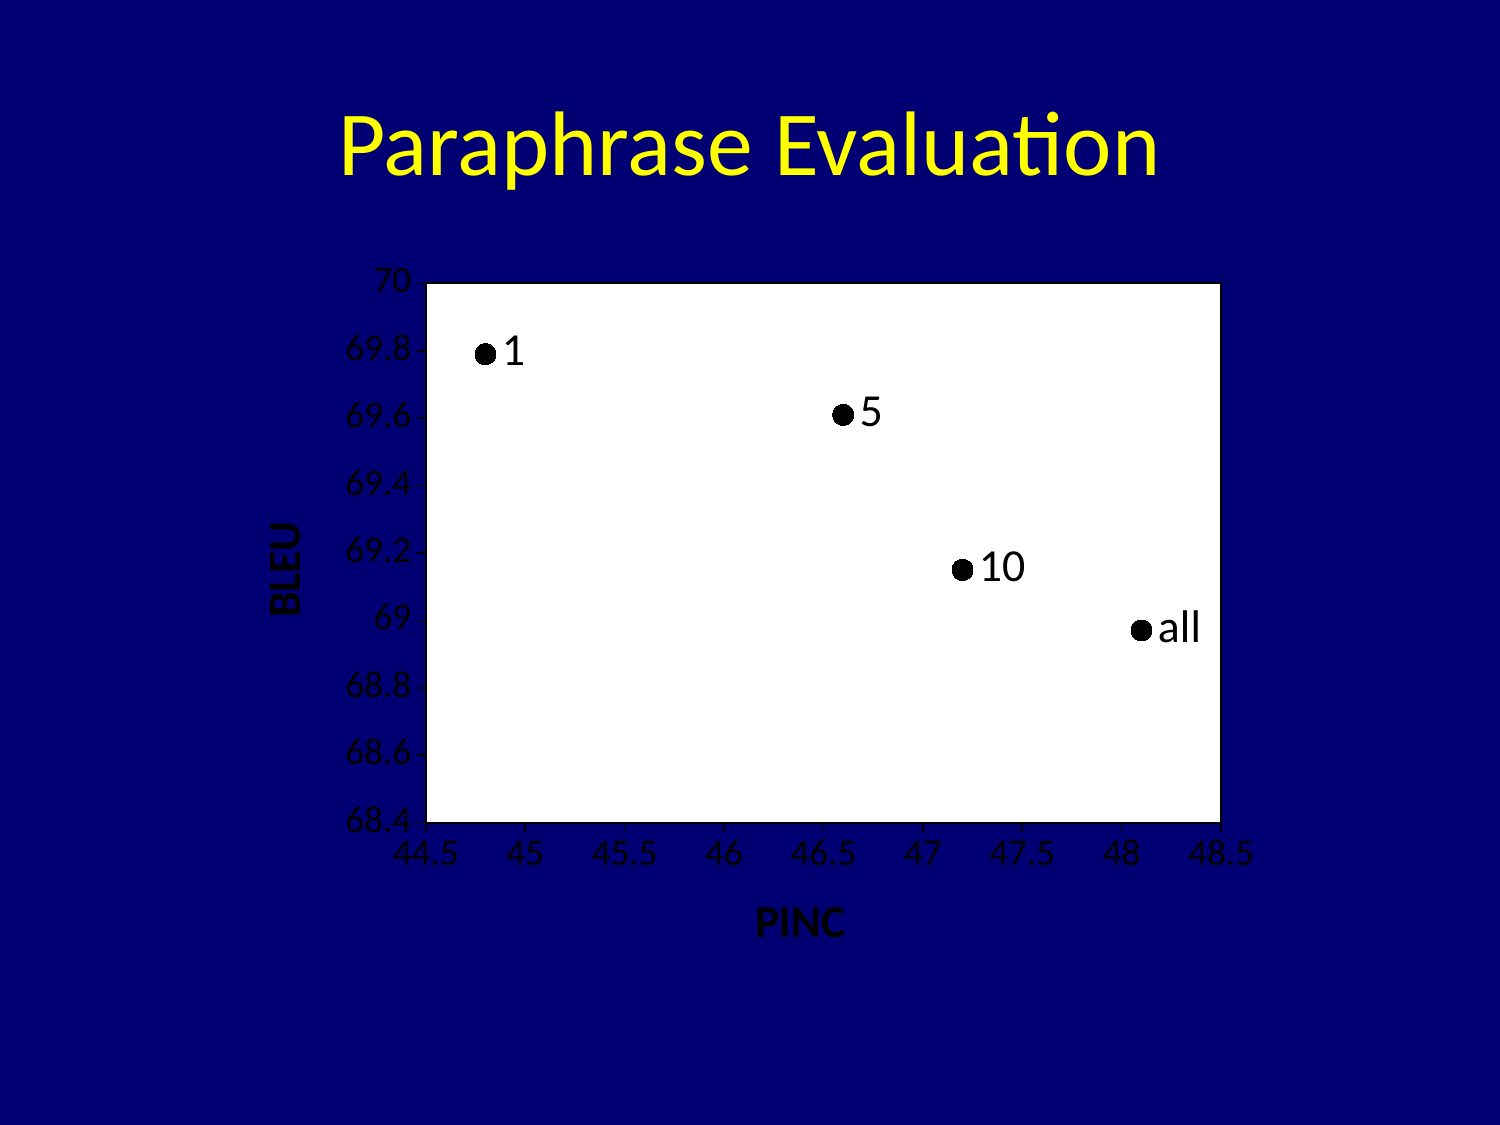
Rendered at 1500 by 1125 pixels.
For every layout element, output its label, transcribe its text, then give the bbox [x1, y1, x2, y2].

title Paraphrase Evaluation [75, 45, 1425, 233]
chart [224, 249, 1276, 988]
